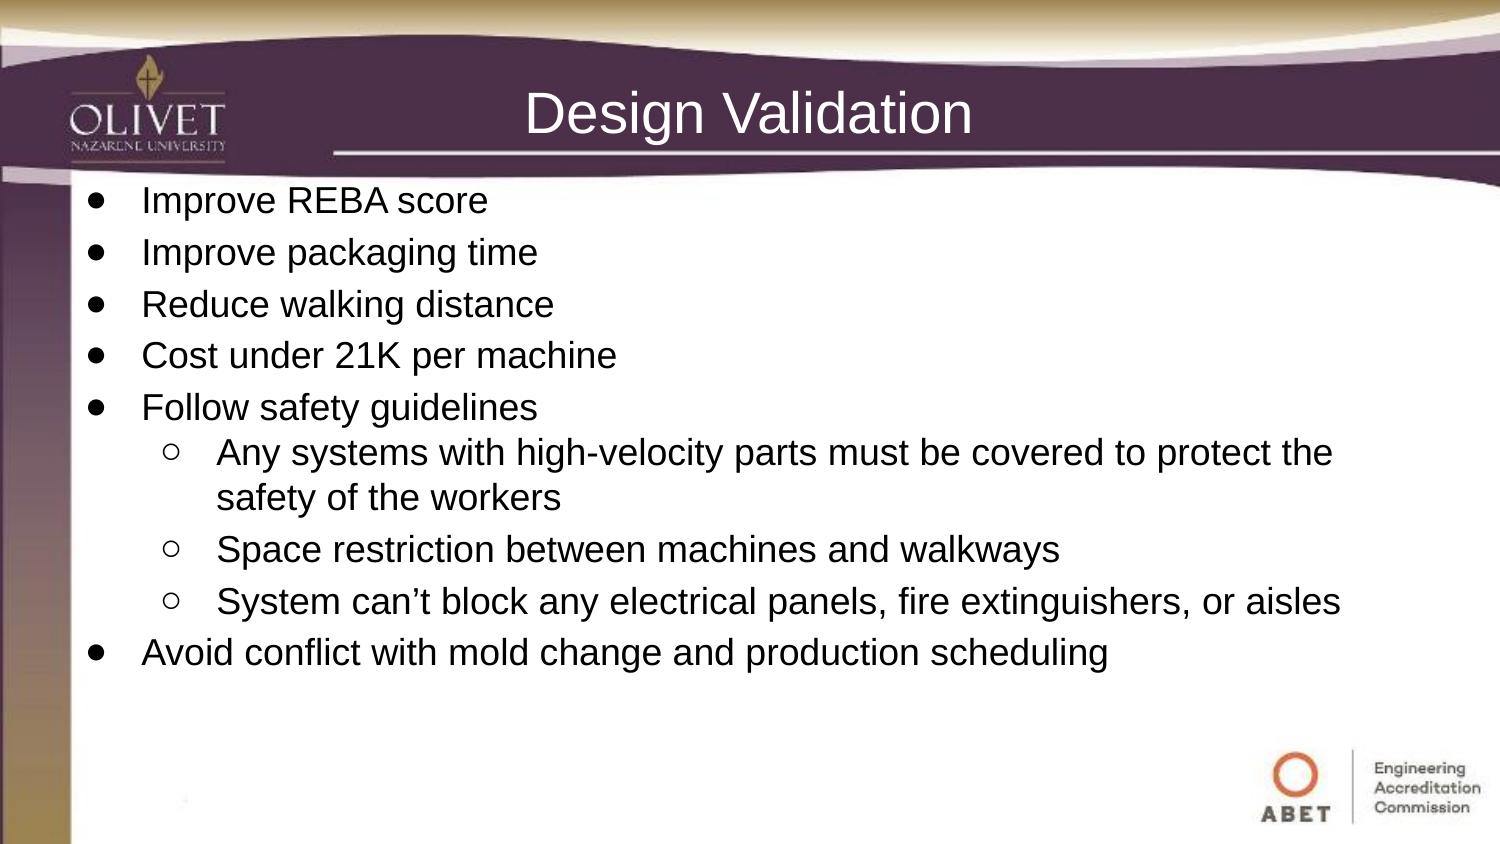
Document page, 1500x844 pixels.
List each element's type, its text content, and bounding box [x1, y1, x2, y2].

title Design Validation [51, 60, 1449, 154]
list Improve REBA score Improve packaging time Reduce walking distance Cost under 21K per machine Follow safety guidelines Any systems with high-velocity parts must be covered to protect the safety of the workers Space restriction between machines and walkways System can’t block any electrical panels, fire extinguishers, or aisles Avoid conflict with mold change and production scheduling [51, 154, 1449, 785]
picture [0, 0, 1500, 844]
